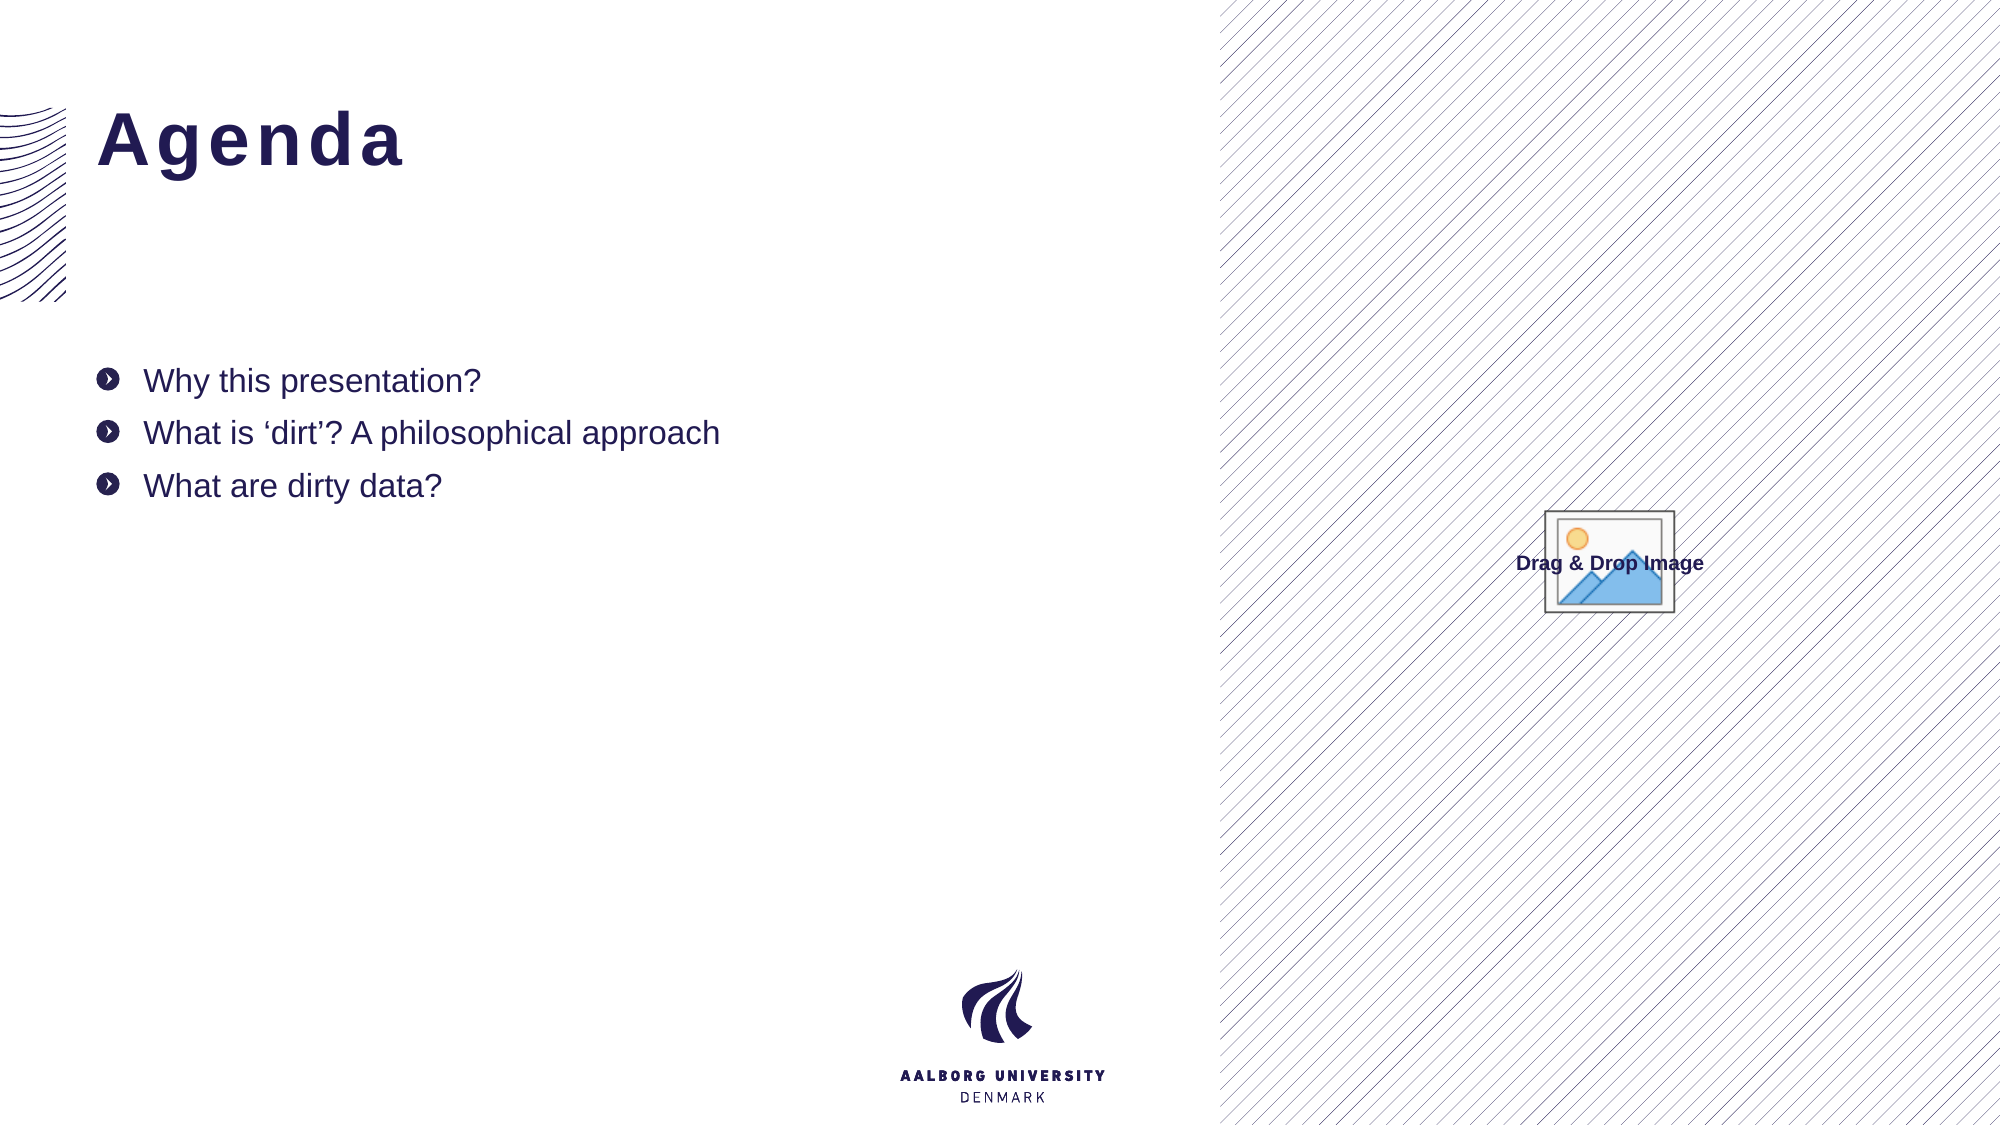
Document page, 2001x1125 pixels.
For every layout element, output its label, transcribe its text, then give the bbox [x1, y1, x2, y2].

list Why this presentation? What is ‘dirt’? A philosophical approach What are dirty data? [96, 351, 833, 968]
title Agenda [96, 58, 833, 325]
picture [1220, 0, 2000, 1125]
